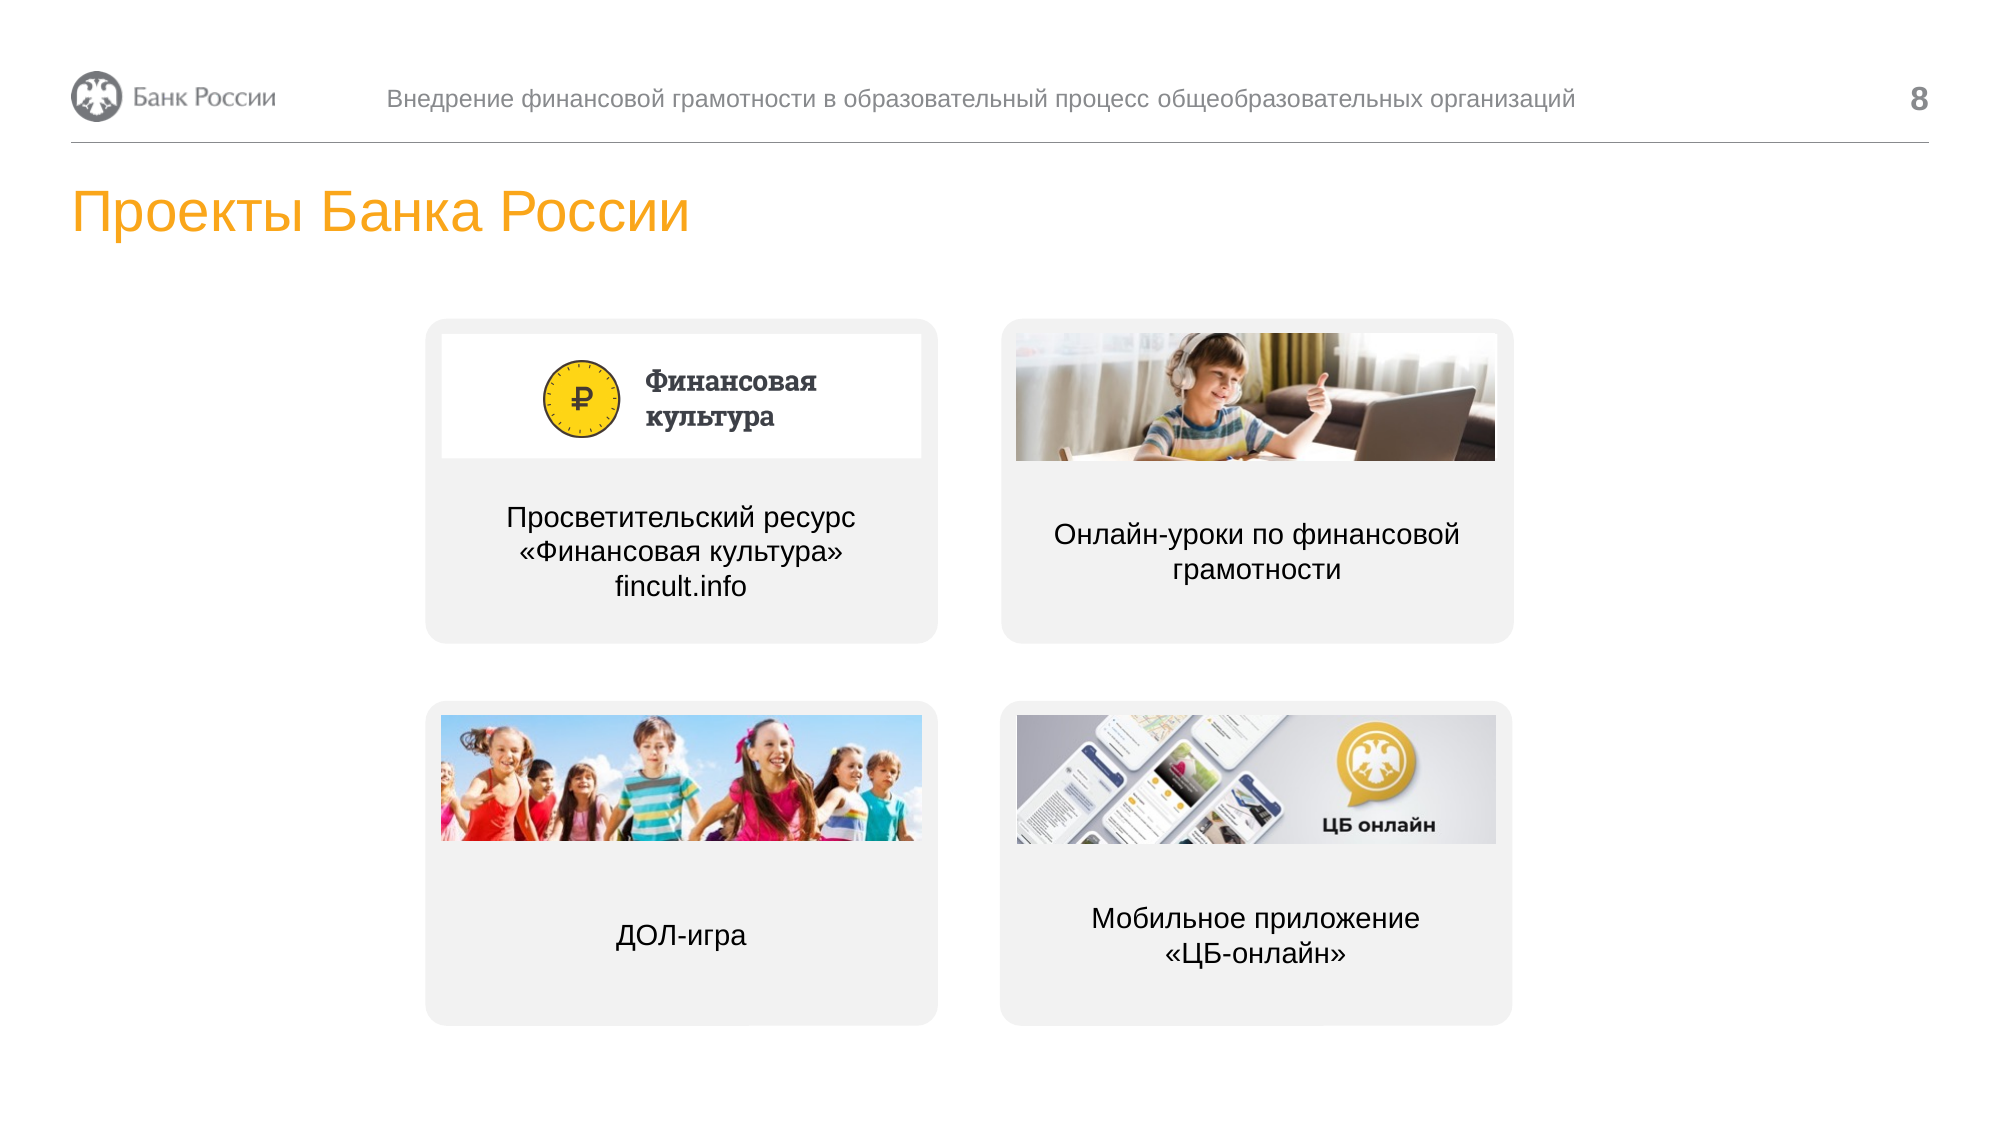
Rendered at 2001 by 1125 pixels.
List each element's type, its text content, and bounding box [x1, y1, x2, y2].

text_box Просветительский ресурс «Финансовая культура» fincult.info [434, 490, 929, 611]
text_box ДОЛ-игра [434, 908, 929, 959]
title Проекты Банка России [71, 181, 1929, 248]
text_box [424, 317, 939, 645]
text_box [441, 333, 922, 459]
footer Внедрение финансовой грамотности в образовательный процесс общеобразовательных организаций [386, 70, 1772, 124]
picture [1017, 715, 1496, 844]
text_box [998, 699, 1514, 1027]
text_box [1000, 317, 1515, 645]
picture [543, 360, 817, 438]
text_box Мобильное приложение «ЦБ-онлайн» [1009, 891, 1503, 977]
picture [1016, 333, 1495, 461]
text_box Онлайн-уроки по финансовой грамотности [1010, 508, 1505, 593]
picture [71, 71, 275, 122]
slide_number 8 [1806, 70, 1929, 124]
text_box [424, 699, 939, 1027]
picture [441, 715, 922, 841]
